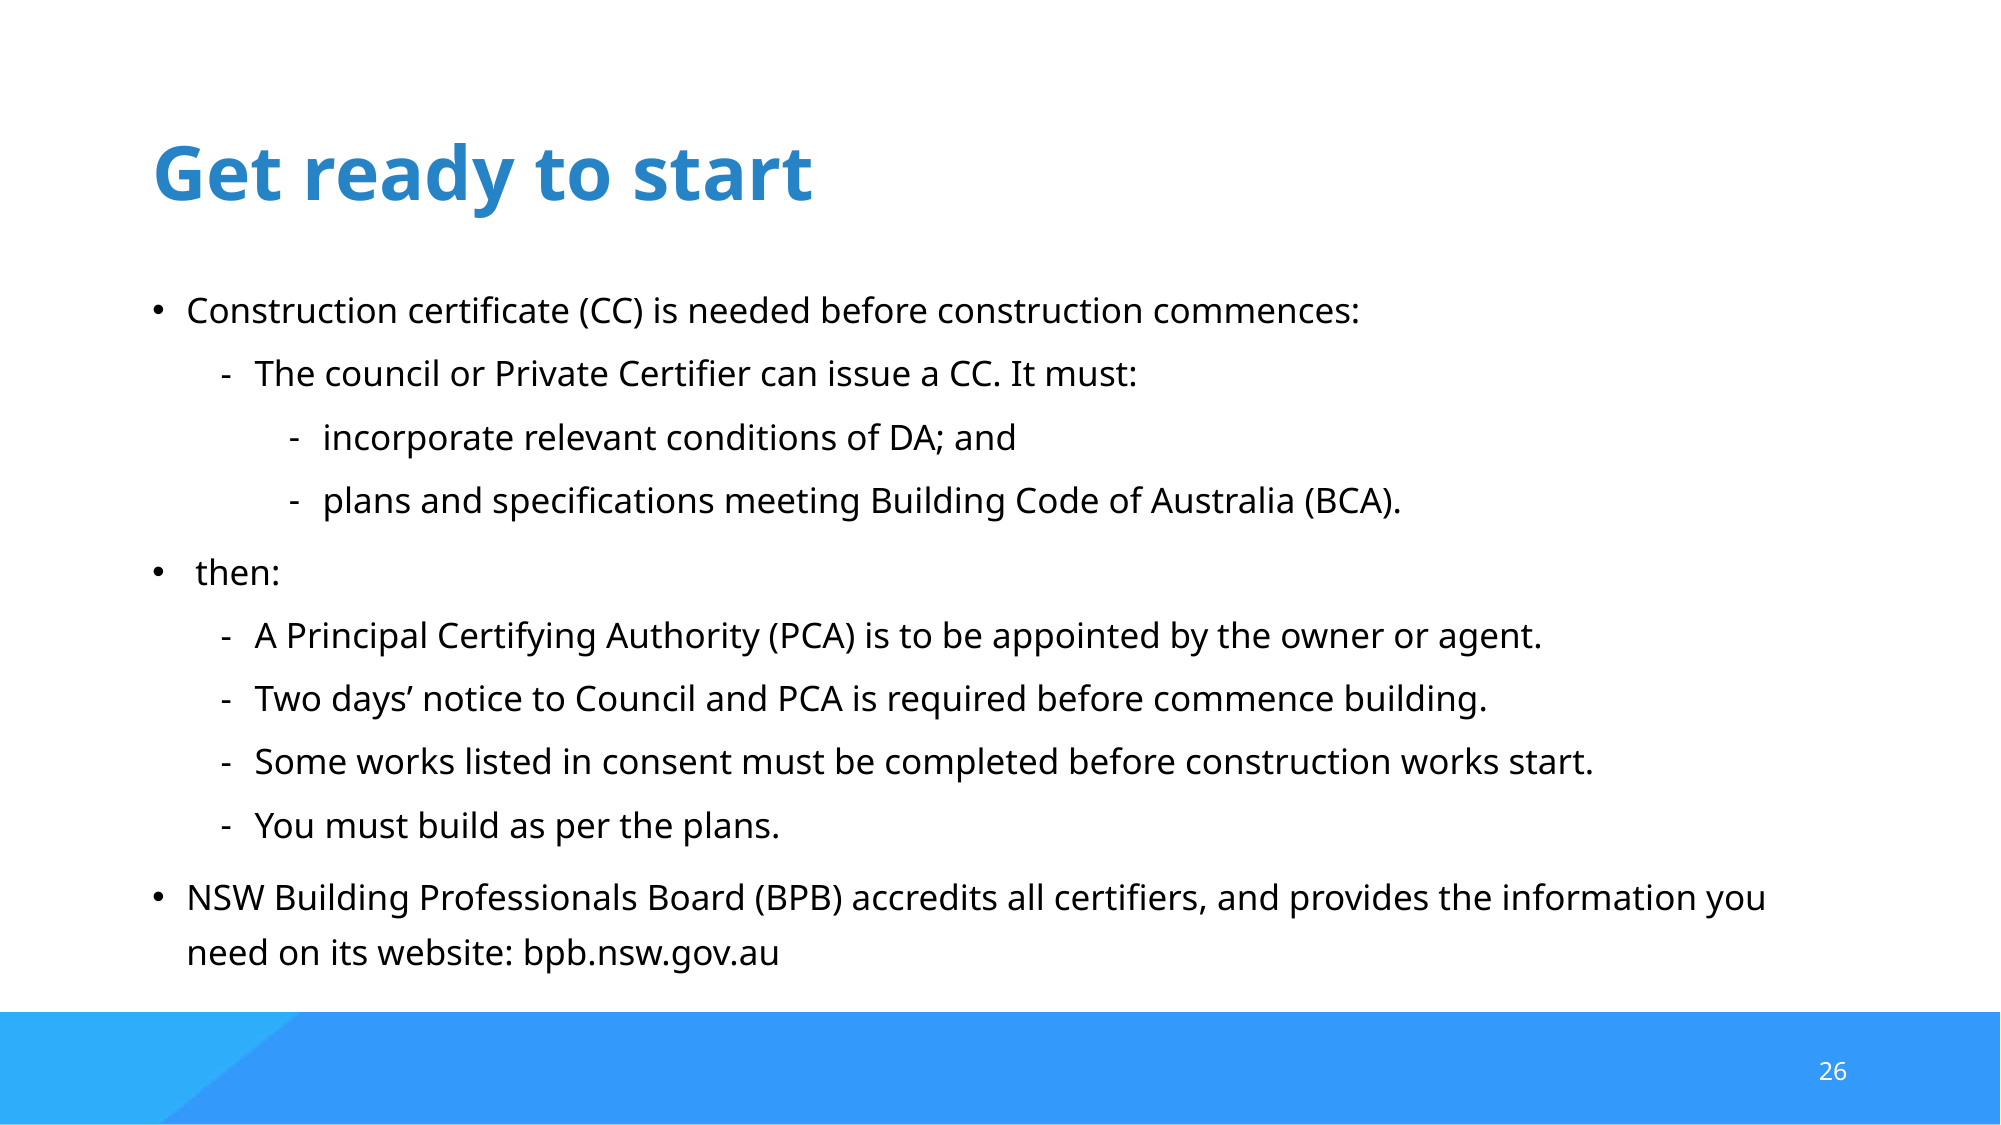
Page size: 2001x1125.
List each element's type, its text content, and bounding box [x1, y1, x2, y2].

list Construction certificate (CC) is needed before construction commences: The council or Private Certifier can issue a CC. It must: incorporate relevant conditions of DA; and plans and specifications meeting Building Code of Australia (BCA). then: A Principal Certifying Authority (PCA) is to be appointed by the owner or agent. Two days’ notice to Council and PCA is required before commence building. Some works listed in consent must be completed before construction works start. You must build as per the plans. NSW Building Professionals Board (BPB) accredits all certifiers, and provides the information you need on its website: bpb.nsw.gov.au [137, 268, 1863, 983]
picture [0, 1012, 2000, 1125]
title Get ready to start [137, 28, 1863, 247]
slide_number 26 [1412, 1042, 1863, 1103]
